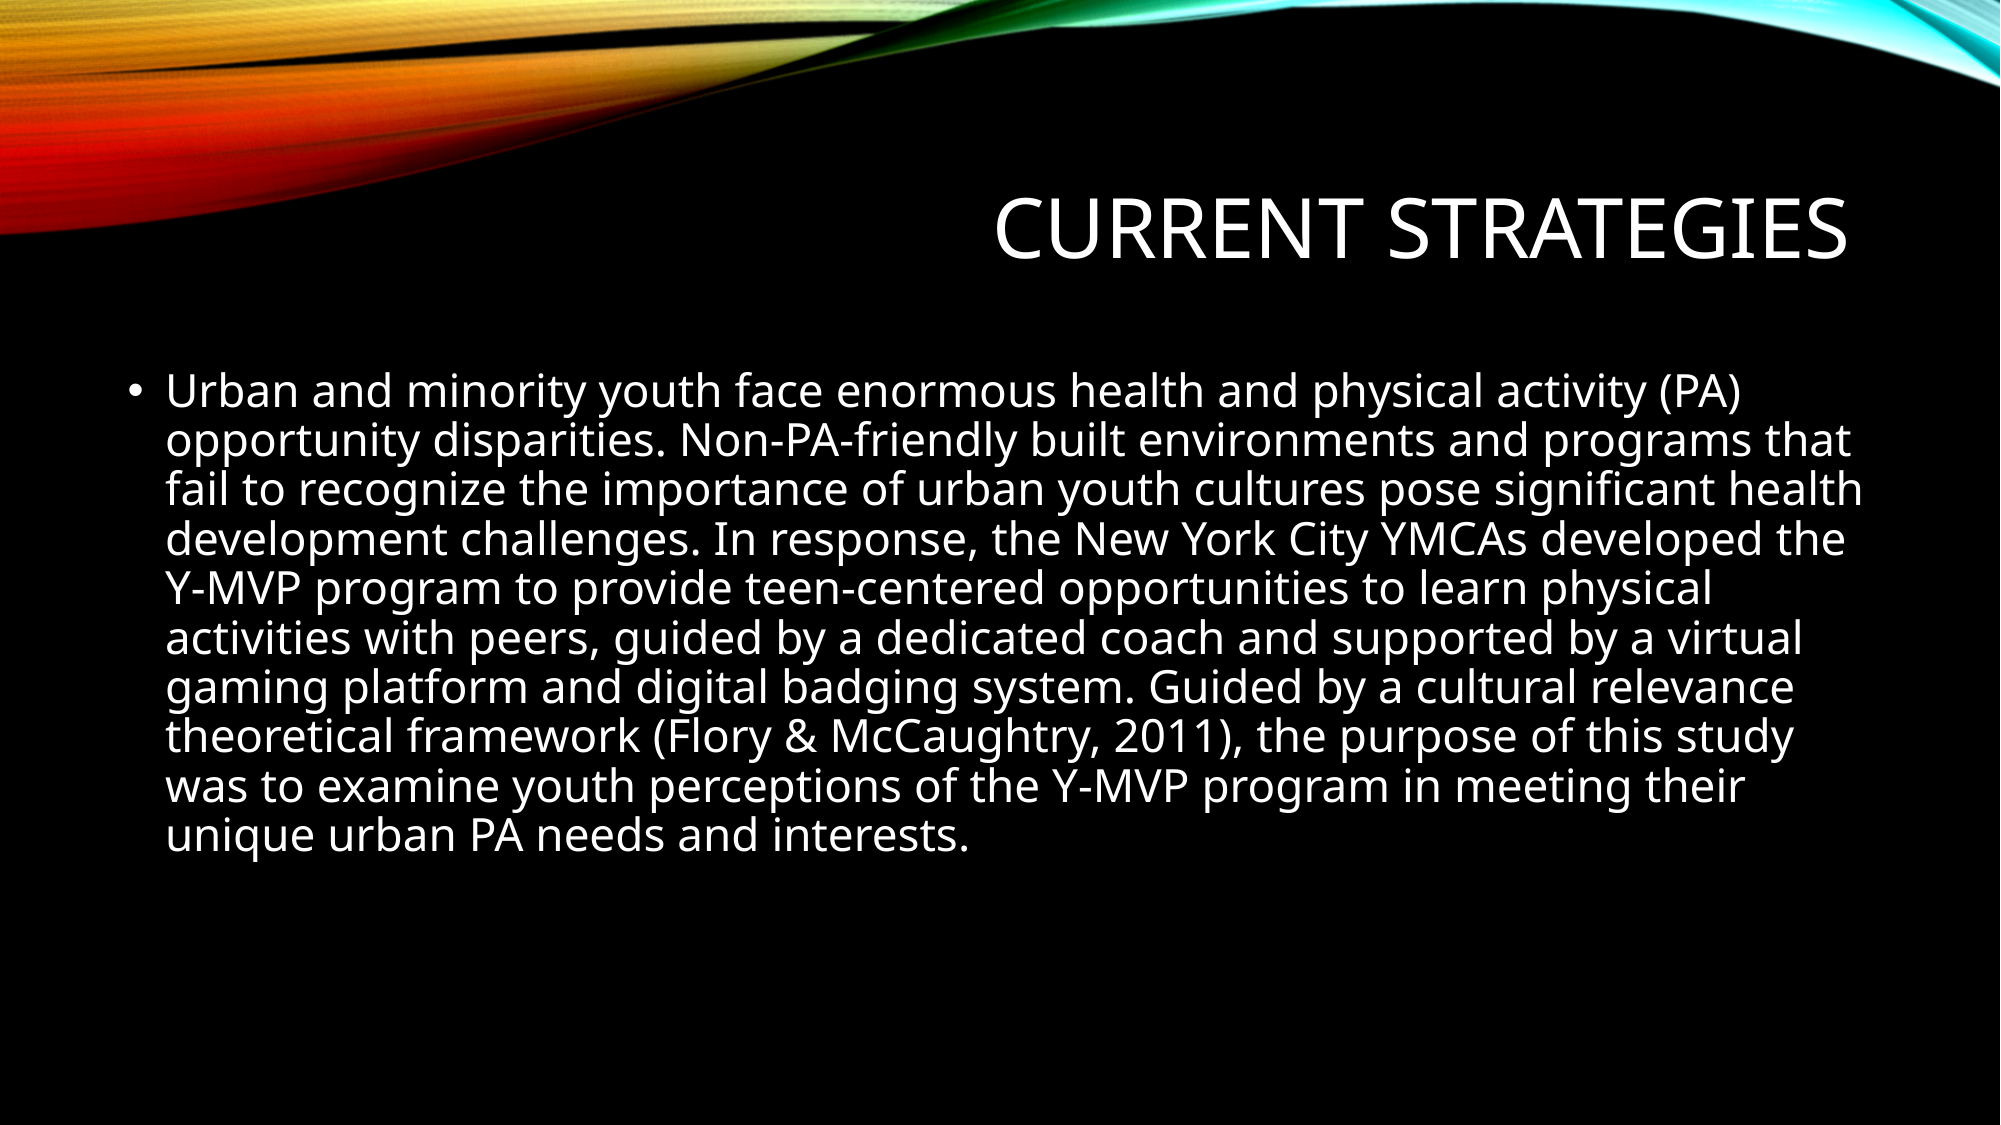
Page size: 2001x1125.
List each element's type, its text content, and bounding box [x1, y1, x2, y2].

list Urban and minority youth face enormous health and physical activity (PA) opportunity disparities. Non-PA-friendly built environments and programs that fail to recognize the importance of urban youth cultures pose significant health development challenges. In response, the New York City YMCAs developed the Y-MVP program to provide teen-centered opportunities to learn physical activities with peers, guided by a dedicated coach and supported by a virtual gaming platform and digital badging system. Guided by a cultural relevance theoretical framework (Flory & McCaughtry, 2011), the purpose of this study was to examine youth perceptions of the Y-MVP program in meeting their unique urban PA needs and interests. [112, 360, 1888, 1021]
picture [0, 0, 2000, 237]
title Current strategies [474, 125, 1888, 338]
